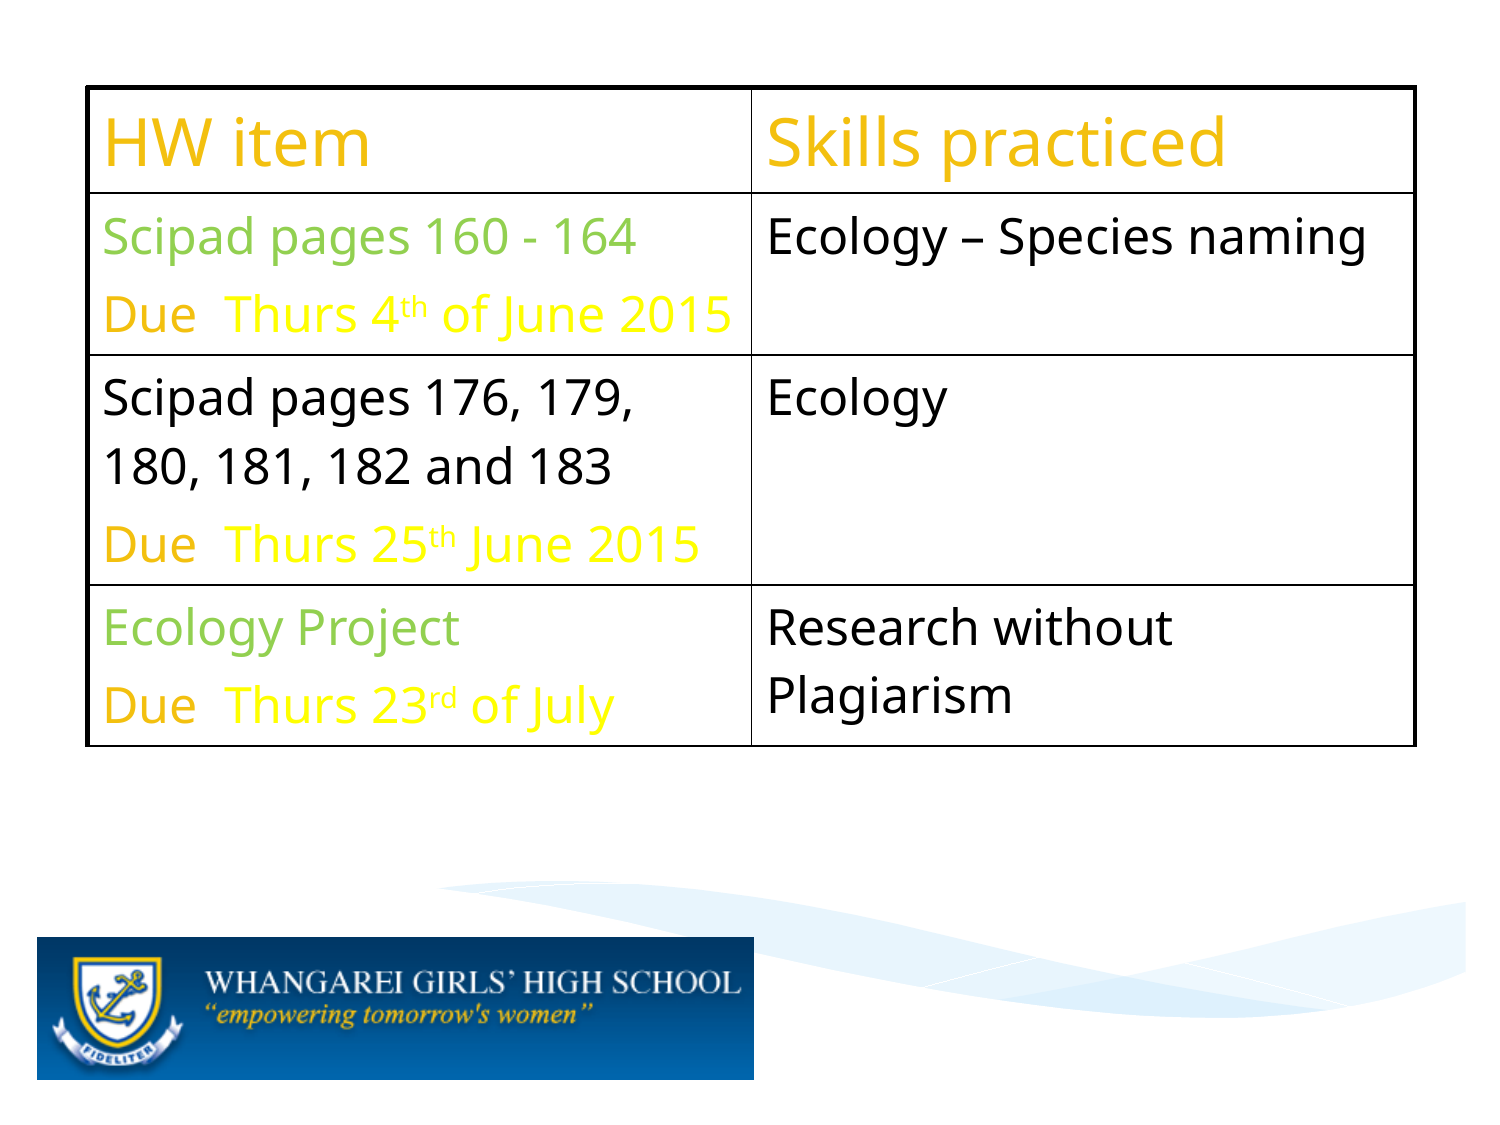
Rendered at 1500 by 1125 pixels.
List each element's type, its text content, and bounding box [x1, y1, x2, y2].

picture [37, 937, 754, 1080]
table_header Skills practiced [752, 90, 1413, 192]
table_cell Ecology Project Due Thurs 23rd of July [90, 586, 751, 745]
table_header HW item [90, 90, 751, 192]
table_cell Scipad pages 160 - 164 Due Thurs 4th of June 2015 [90, 194, 751, 354]
table_cell Research without Plagiarism [752, 586, 1413, 745]
table_cell Scipad pages 176, 179, 180, 181, 182 and 183 Due Thurs 25th June 2015 [90, 356, 751, 584]
table_cell Ecology – Species naming [752, 194, 1413, 354]
table_cell Ecology [752, 356, 1413, 584]
